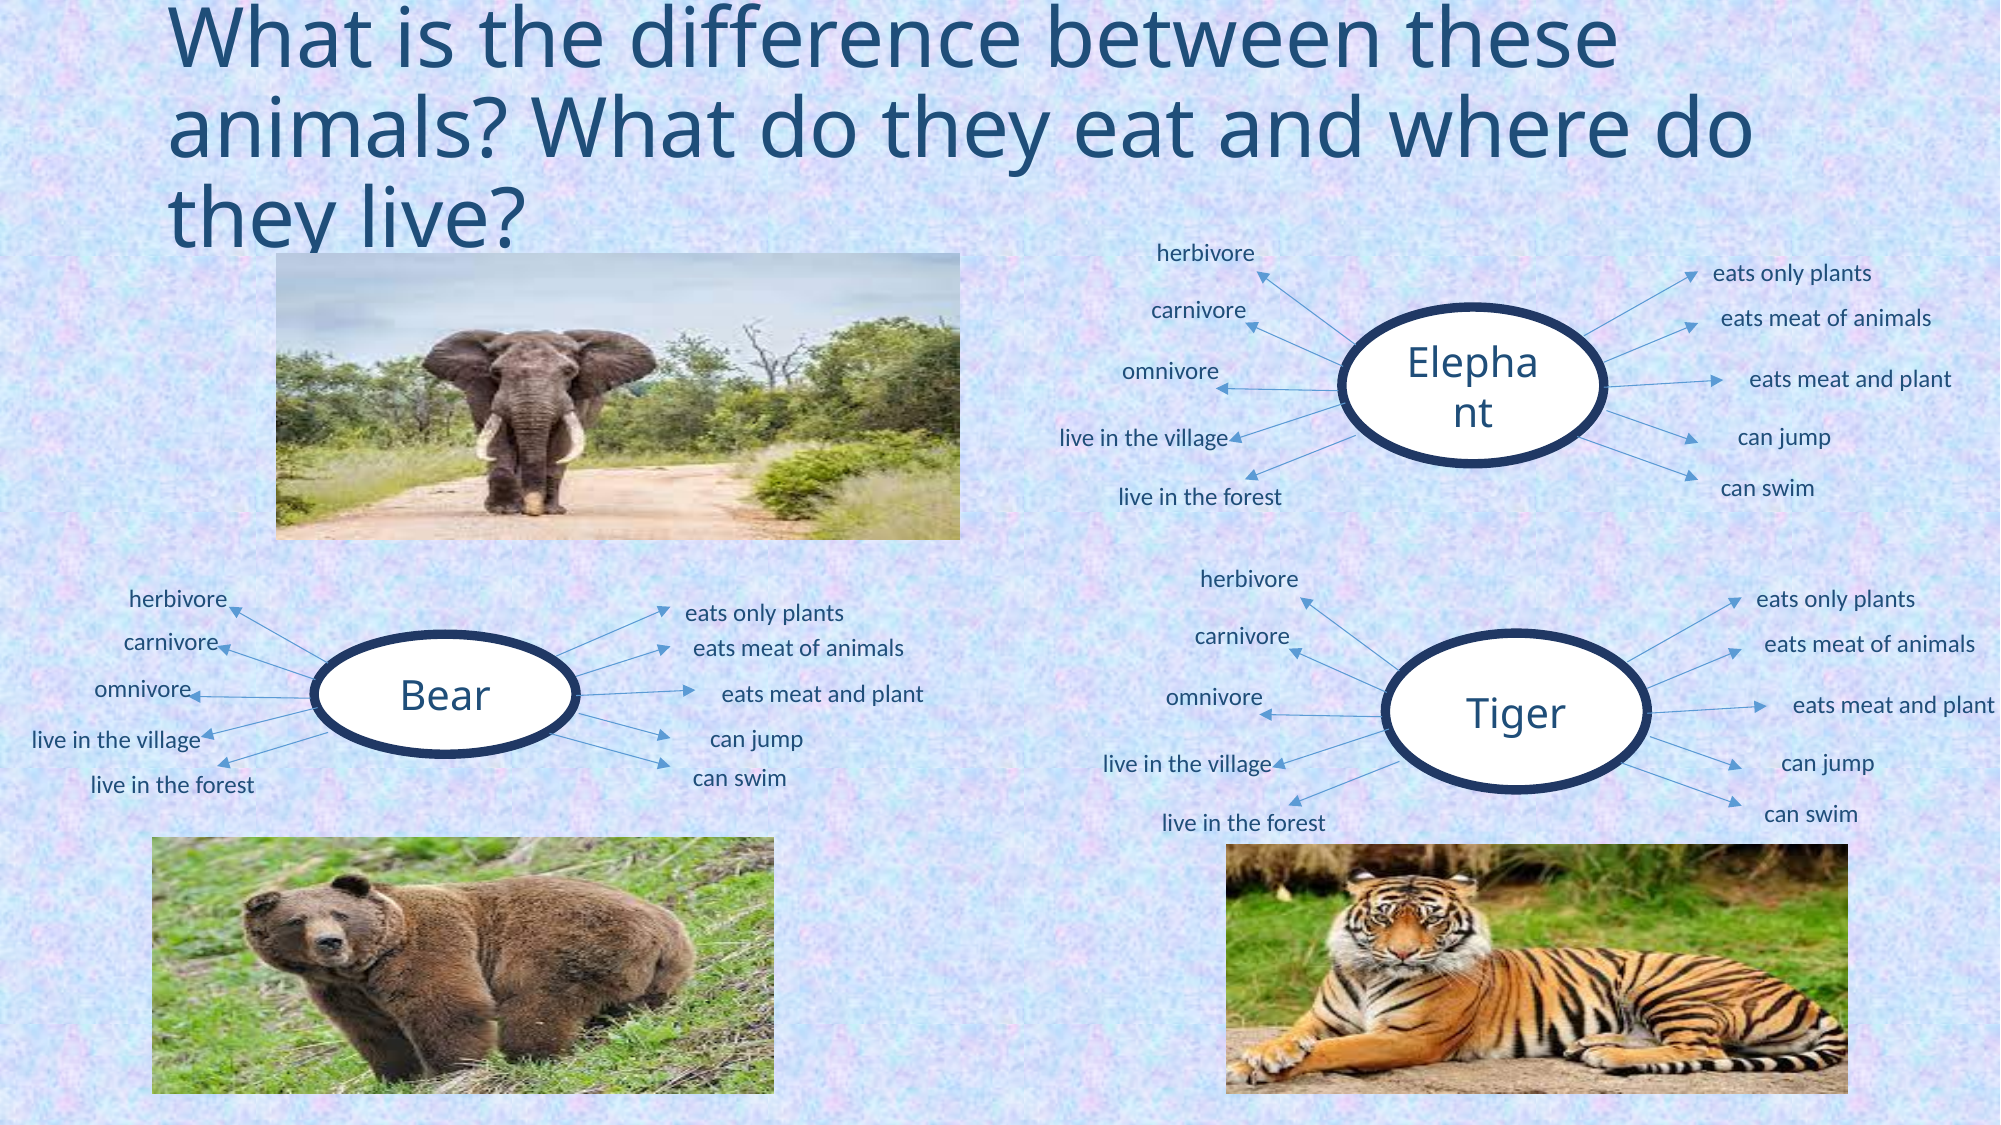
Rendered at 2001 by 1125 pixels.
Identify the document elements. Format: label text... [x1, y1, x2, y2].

picture [1226, 844, 1848, 1094]
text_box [1044, 229, 1986, 519]
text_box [16, 574, 958, 797]
picture [152, 837, 774, 1094]
title What is the difference between these animals? What do they eat and where do they live? [152, 29, 1878, 232]
picture [276, 253, 960, 540]
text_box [1088, 555, 2000, 845]
